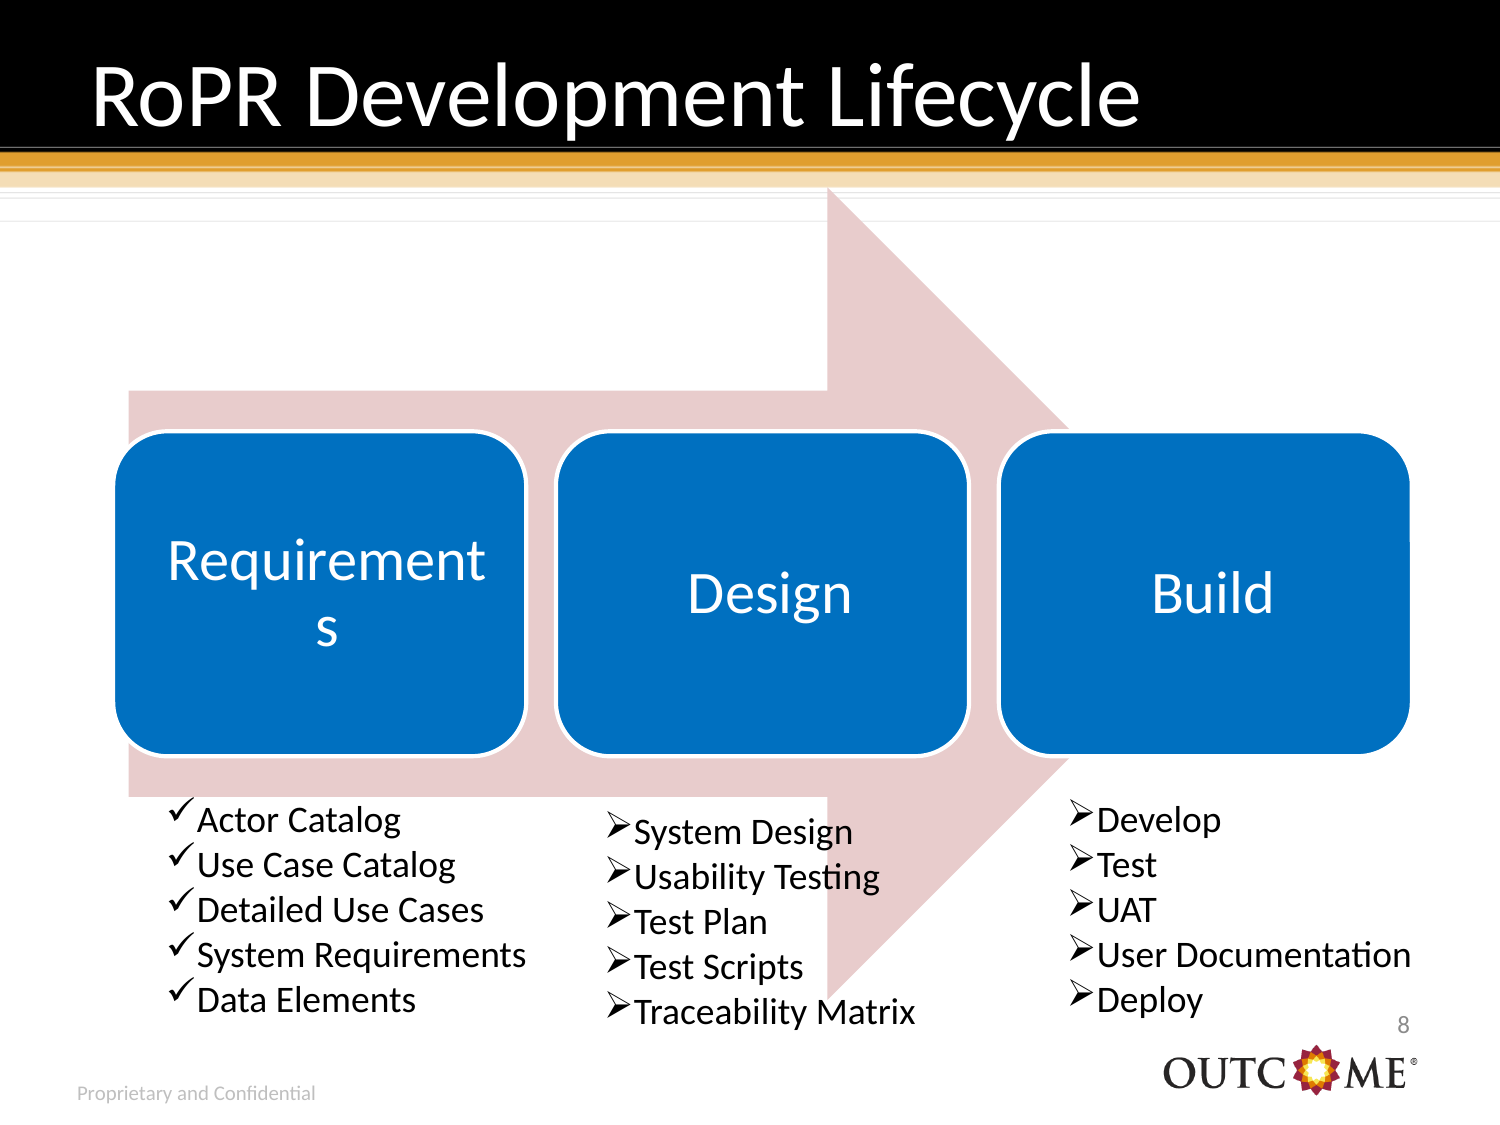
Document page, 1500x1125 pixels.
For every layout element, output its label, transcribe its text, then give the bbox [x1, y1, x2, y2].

text_box Actor Catalog Use Case Catalog Detailed Use Cases System Requirements Data Elements [151, 1008, 542, 1028]
title RoPR Development Lifecycle [75, 45, 1425, 163]
picture [1163, 1048, 1418, 1096]
text_box Develop Test UAT User Documentation Deploy [1052, 787, 1428, 1028]
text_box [112, 187, 1413, 1001]
picture [0, 0, 1500, 223]
text_box System Design Usability Testing Test Plan Test Scripts Traceability Matrix [589, 1008, 931, 1040]
slide_number 7 [1074, 1028, 1425, 1048]
